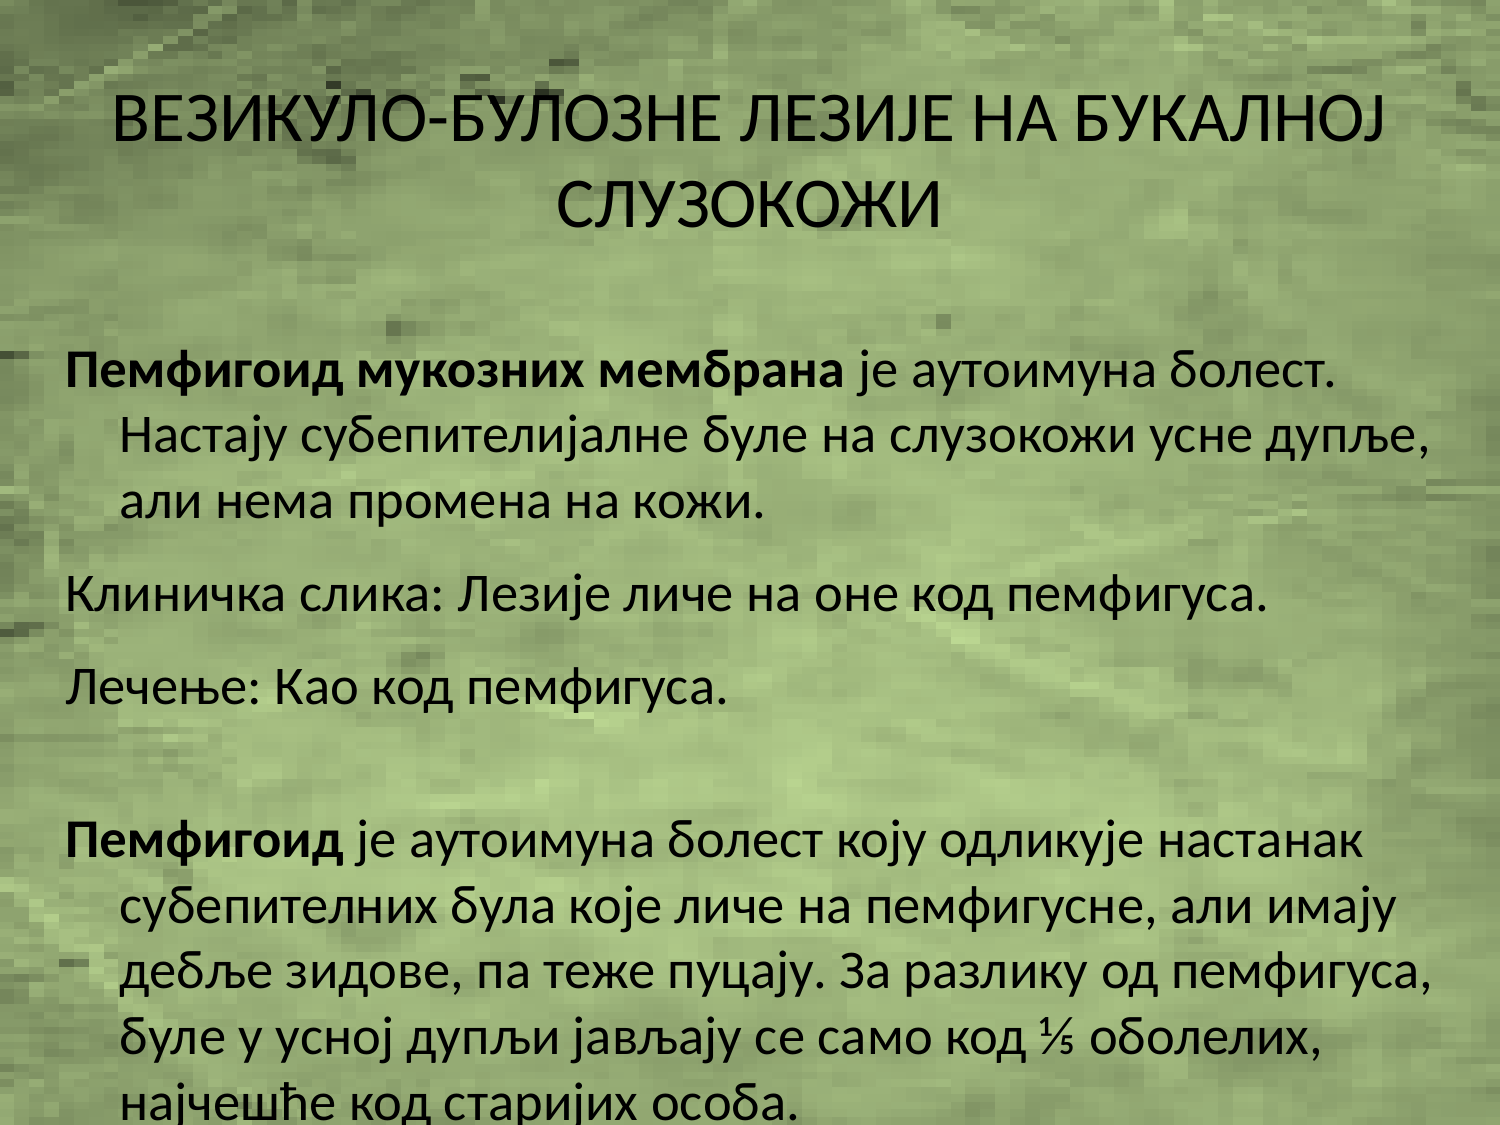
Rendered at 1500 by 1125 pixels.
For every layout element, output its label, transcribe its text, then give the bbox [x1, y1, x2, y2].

list Пемфигоид мукозних мембрана је аутоимуна болест. Настају субепителијалне буле на слузокожи усне дупље, али нема промена на кожи. Клиничка слика: Лезије личе на оне код пемфигуса. Лечење: Као код пемфигуса. Пемфигоид је аутоимуна болест коју одликује настанак субепителних була које личе на пемфигусне, али имају дебље зидове, па теже пуцају. За разлику од пемфигуса, буле у усној дупљи јављају се само код ⅕ оболелих, најчешће код старијих особа. [50, 324, 1500, 1125]
title ВЕЗИКУЛО-БУЛОЗНЕ ЛЕЗИЈЕ НА БУКАЛНОЈ СЛУЗОКОЖИ [75, 62, 1425, 250]
